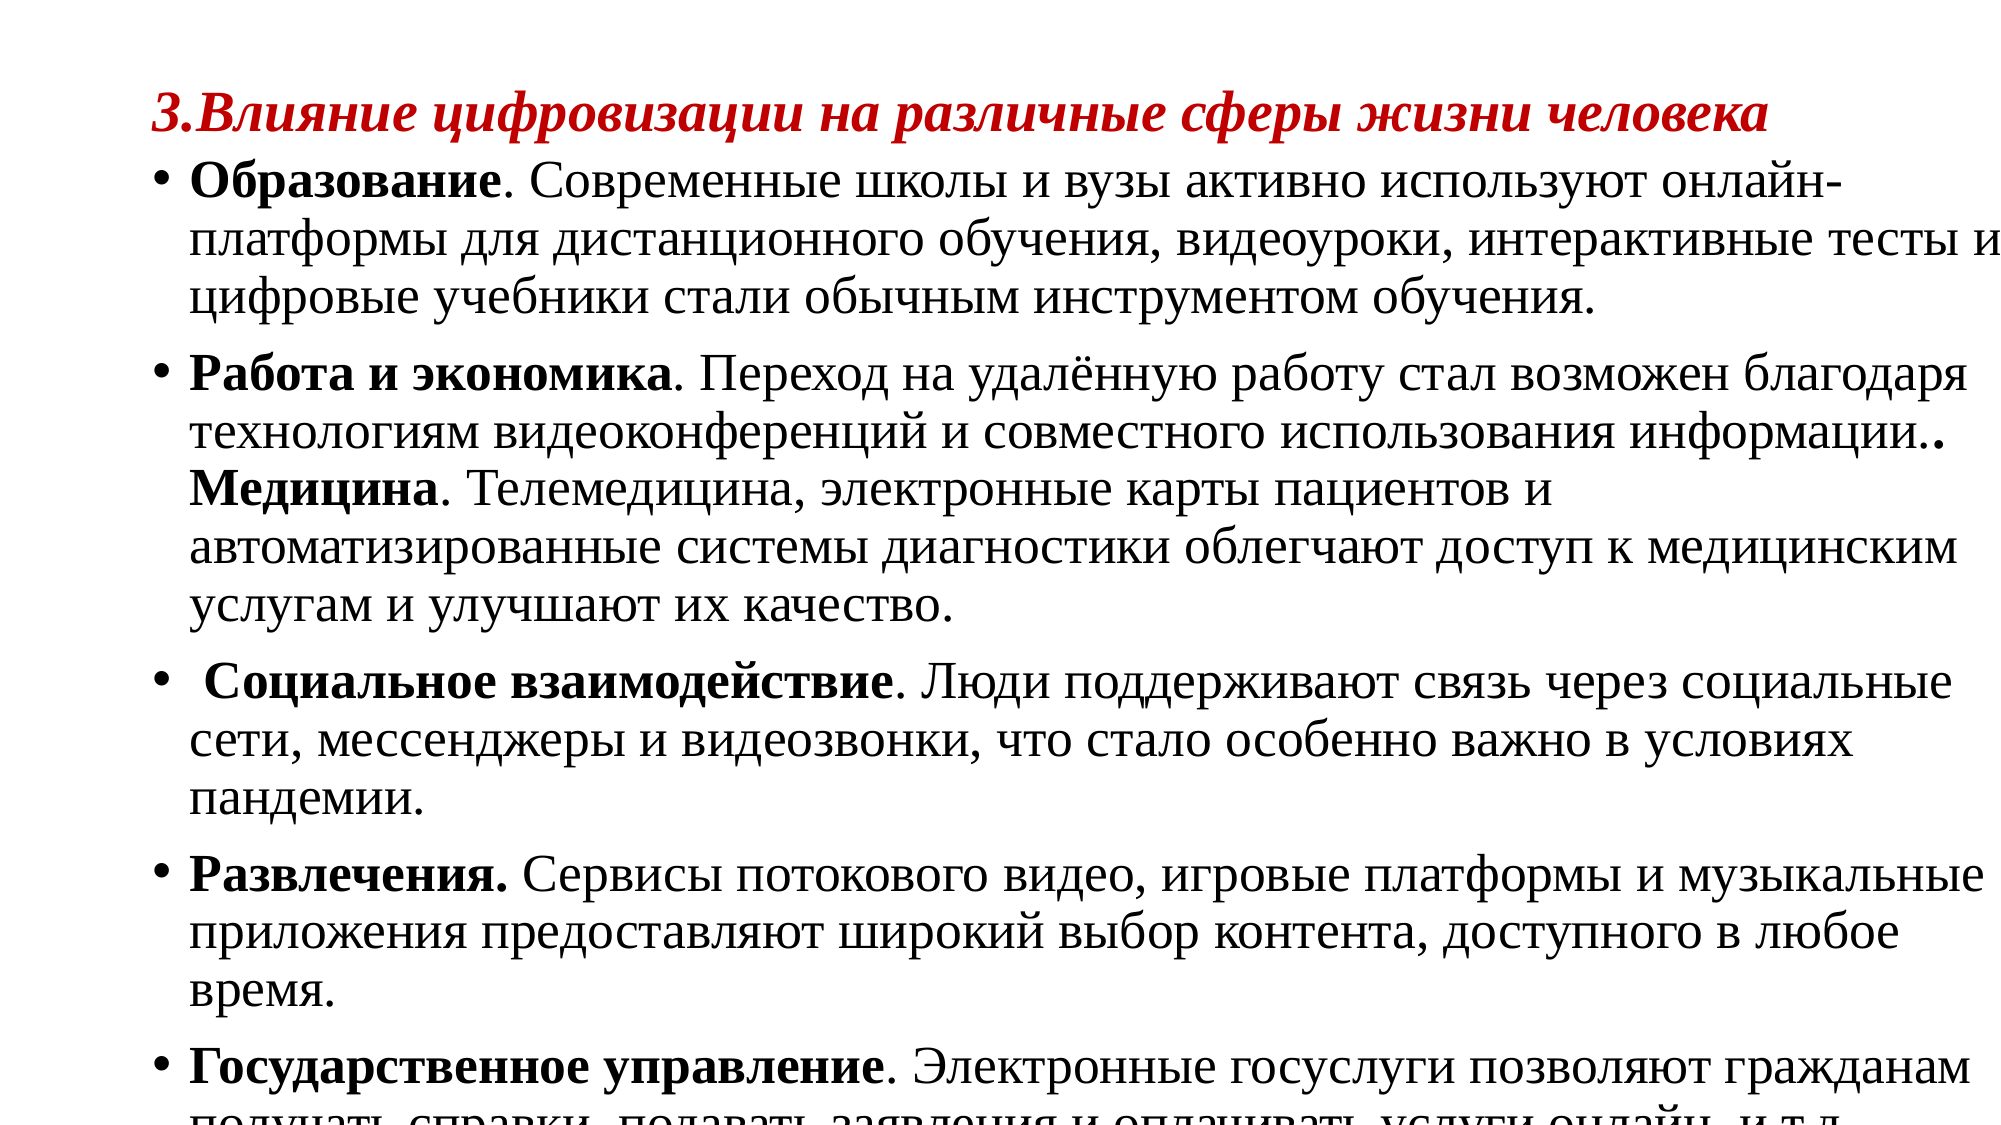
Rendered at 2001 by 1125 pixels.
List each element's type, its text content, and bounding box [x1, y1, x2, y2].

list Образование. Современные школы и вузы активно используют онлайн-платформы для дистанционного обучения, видеоуроки, интерактивные тесты и цифровые учебники стали обычным инструментом обучения. Работа и экономика. Переход на удалённую работу стал возможен благодаря технологиям видеоконференций и совместного использования информации.. Медицина. Телемедицина, электронные карты пациентов и автоматизированные системы диагностики облегчают доступ к медицинским услугам и улучшают их качество. Социальное взаимодействие. Люди поддерживают связь через социальные сети, мессенджеры и видеозвонки, что стало особенно важно в условиях пандемии. Развлечения. Сервисы потокового видео, игровые платформы и музыкальные приложения предоставляют широкий выбор контента, доступного в любое время. Государственное управление. Электронные госуслуги позволяют гражданам получать справки, подавать заявления и оплачивать услуги онлайн, и.т.д. [137, 143, 2000, 1125]
title 3.Влияние цифровизации на различные сферы жизни человека [137, 59, 1863, 143]
